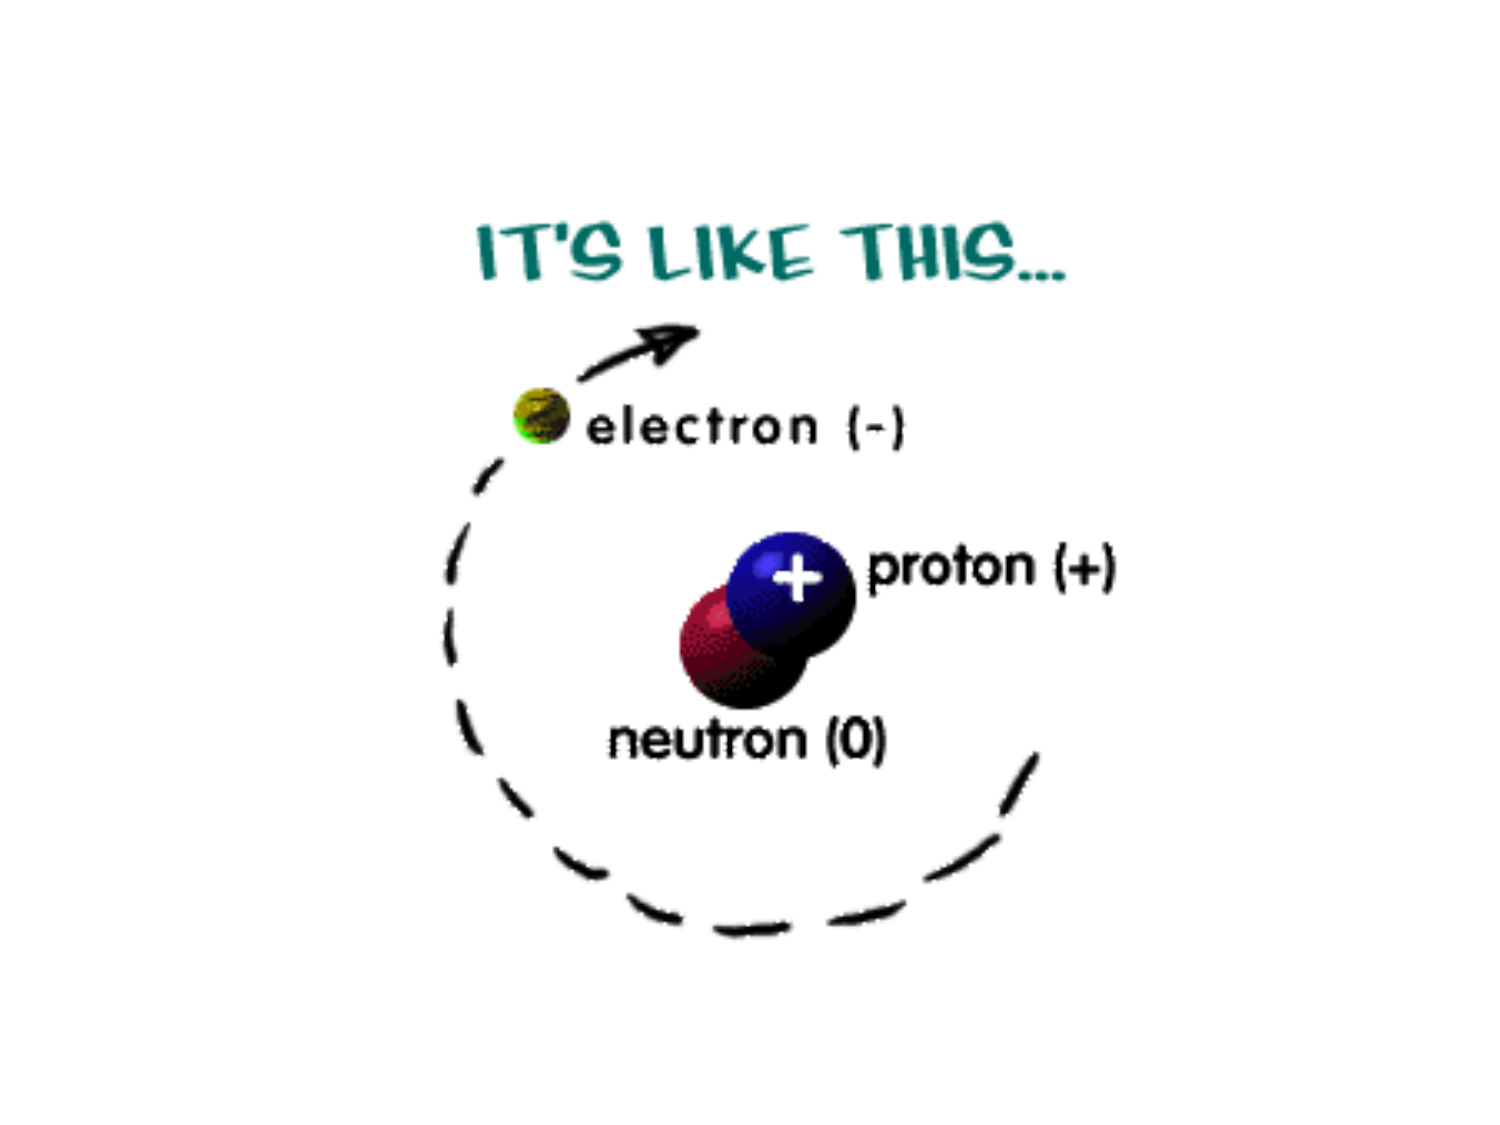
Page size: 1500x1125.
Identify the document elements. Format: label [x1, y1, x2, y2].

picture [374, 199, 1151, 963]
